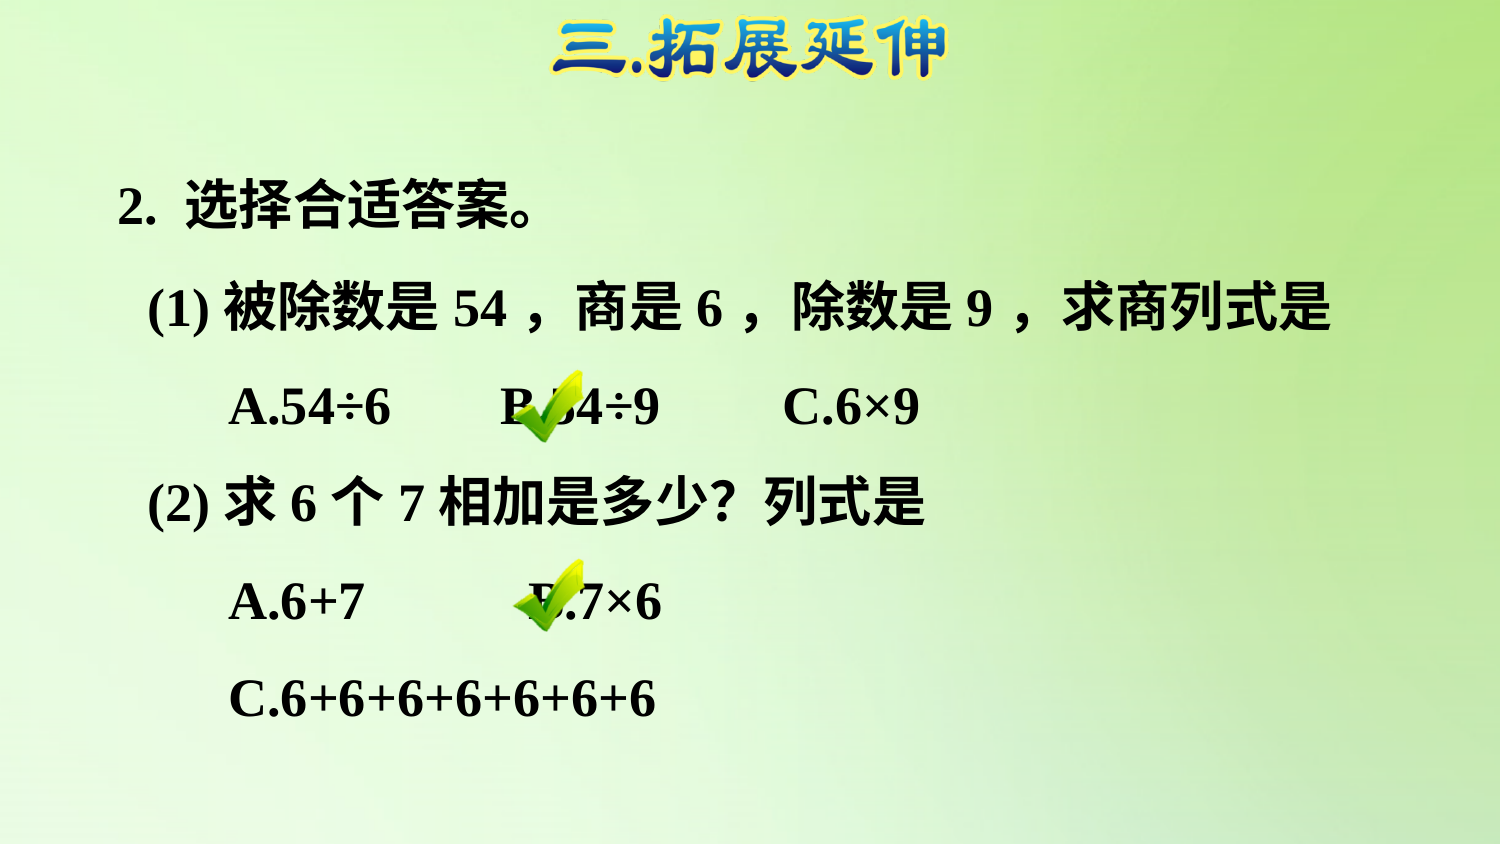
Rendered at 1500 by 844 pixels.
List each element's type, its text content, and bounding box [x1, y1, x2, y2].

picture [502, 551, 586, 633]
text_box 2. 选择合适答案。 [102, 150, 680, 243]
picture [501, 362, 585, 443]
text_box (1)被除数是54，商是6，除数是9，求商列式是 A.54÷6 B.54÷9 C.6×9 (2)求6个7相加是多少？列式是 A.6+7 B.7×6 C.6+6+6+6+6+6+6 [132, 232, 1500, 735]
picture [0, 0, 1500, 844]
